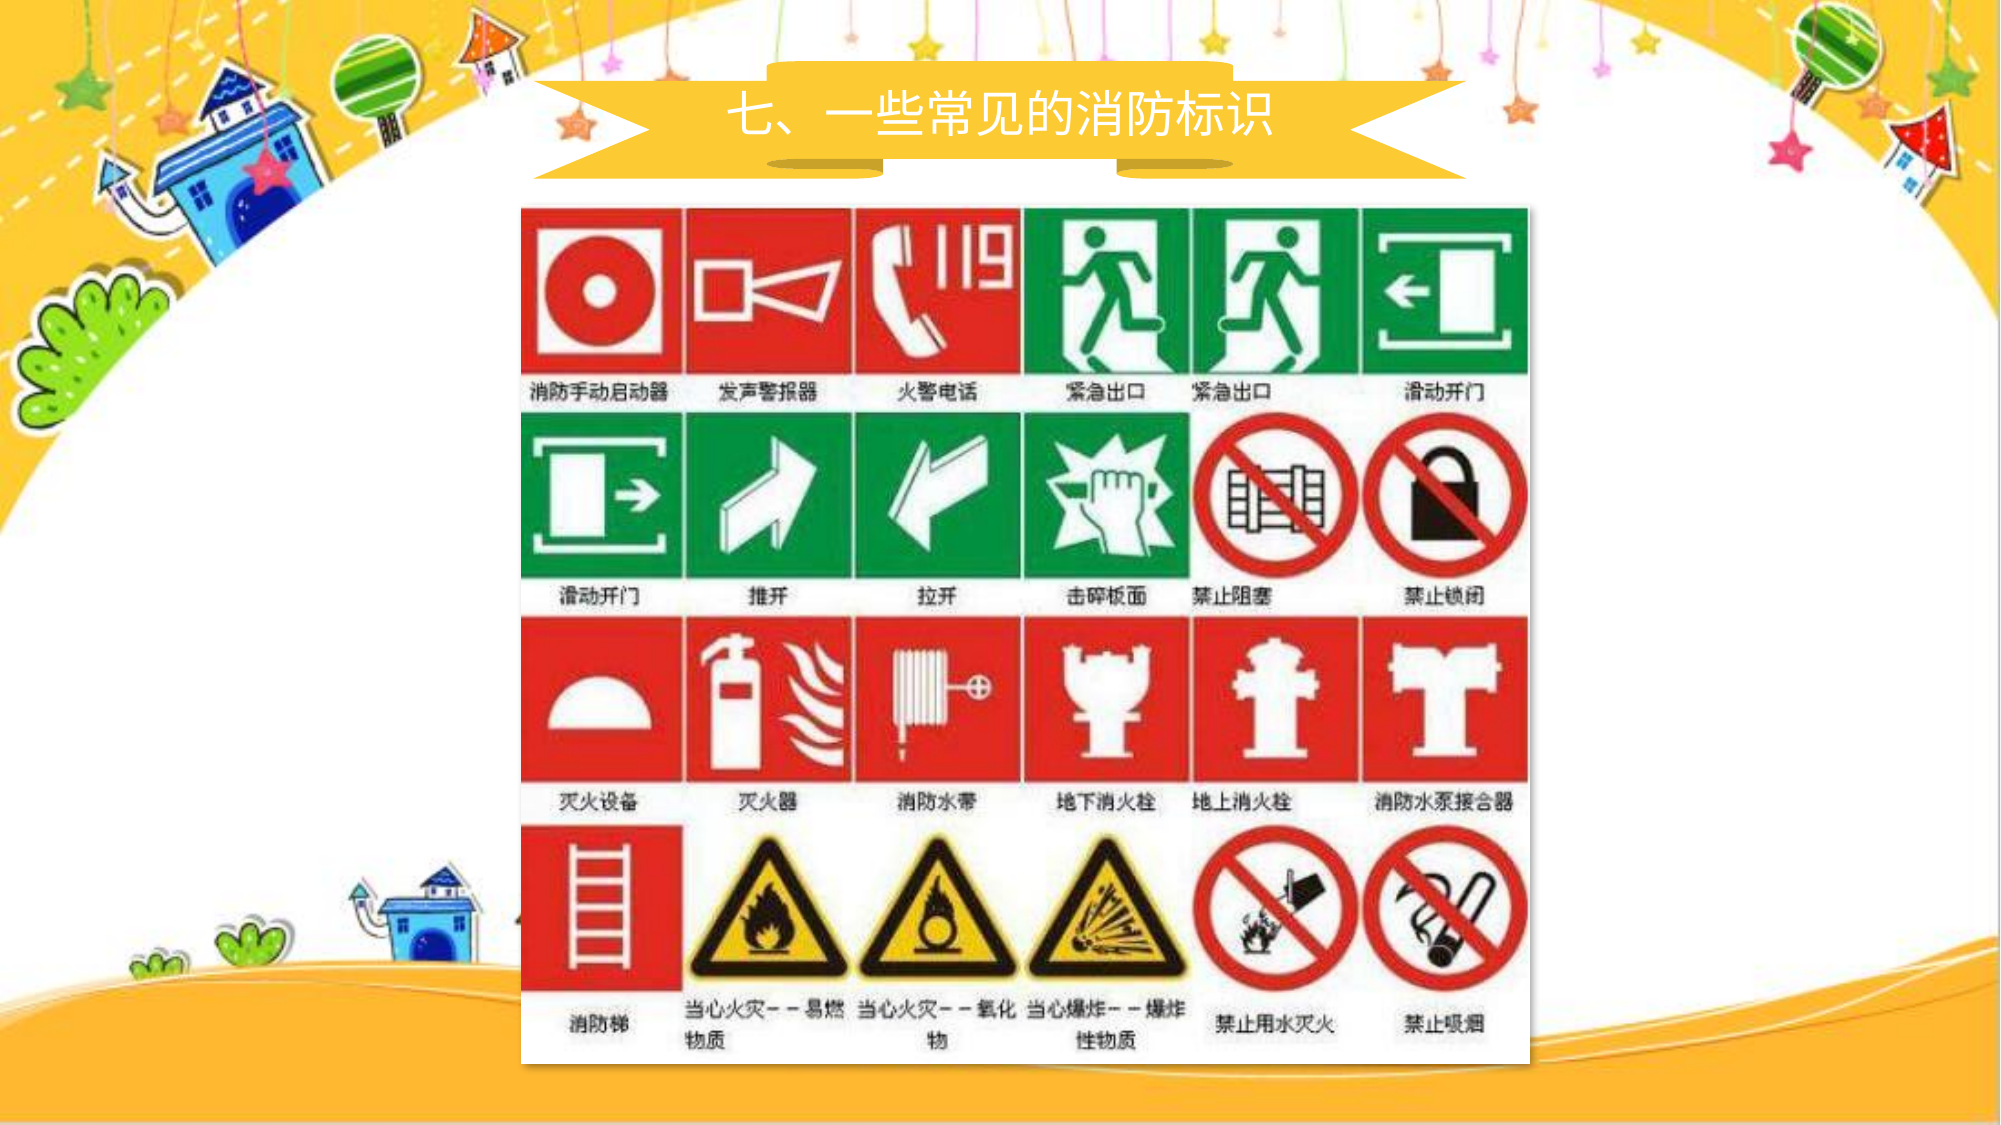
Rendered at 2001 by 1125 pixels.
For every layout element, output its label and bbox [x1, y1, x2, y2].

text_box [533, 61, 1467, 179]
picture [0, 0, 2001, 1125]
